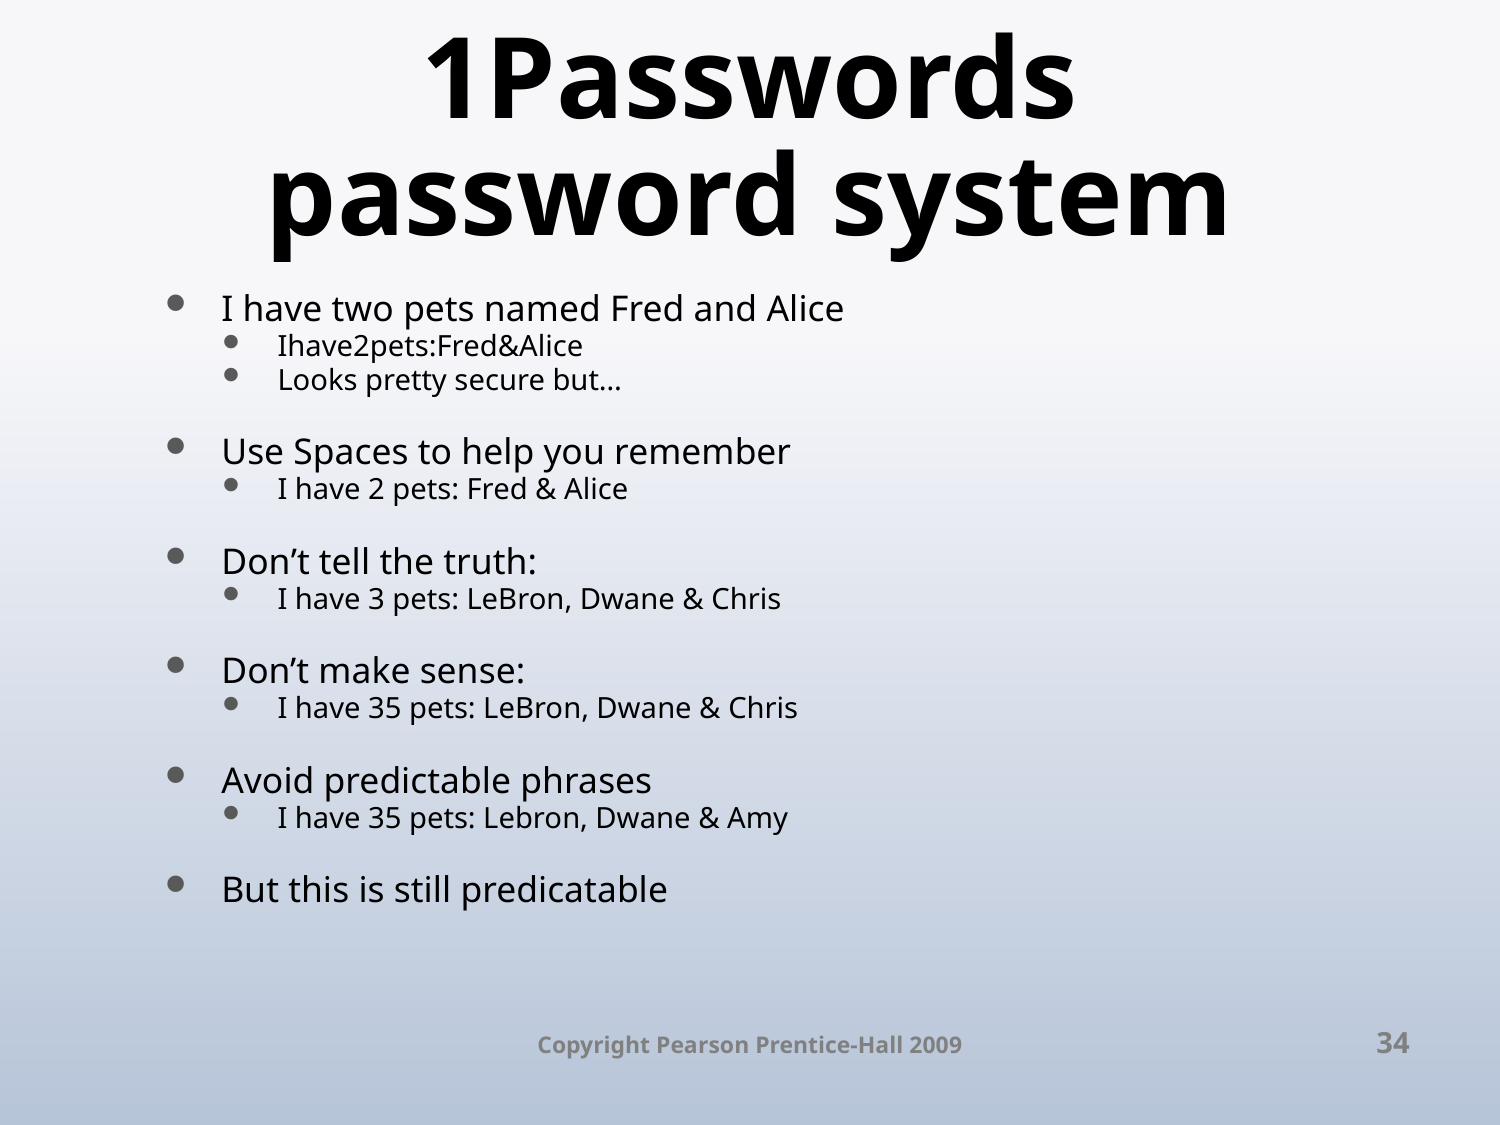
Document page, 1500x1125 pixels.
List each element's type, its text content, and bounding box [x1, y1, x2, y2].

title 1Passwords password system [150, 37, 1350, 245]
list I have two pets named Fred and Alice Ihave2pets:Fred&Alice Looks pretty secure but… Use Spaces to help you remember I have 2 pets: Fred & Alice Don’t tell the truth: I have 3 pets: LeBron, Dwane & Chris Don’t make sense: I have 35 pets: LeBron, Dwane & Chris Avoid predictable phrases I have 35 pets: Lebron, Dwane & Amy But this is still predicatable [150, 286, 1350, 993]
footer Copyright Pearson Prentice-Hall 2009 [512, 1021, 988, 1067]
slide_number 34 [1074, 1021, 1425, 1067]
